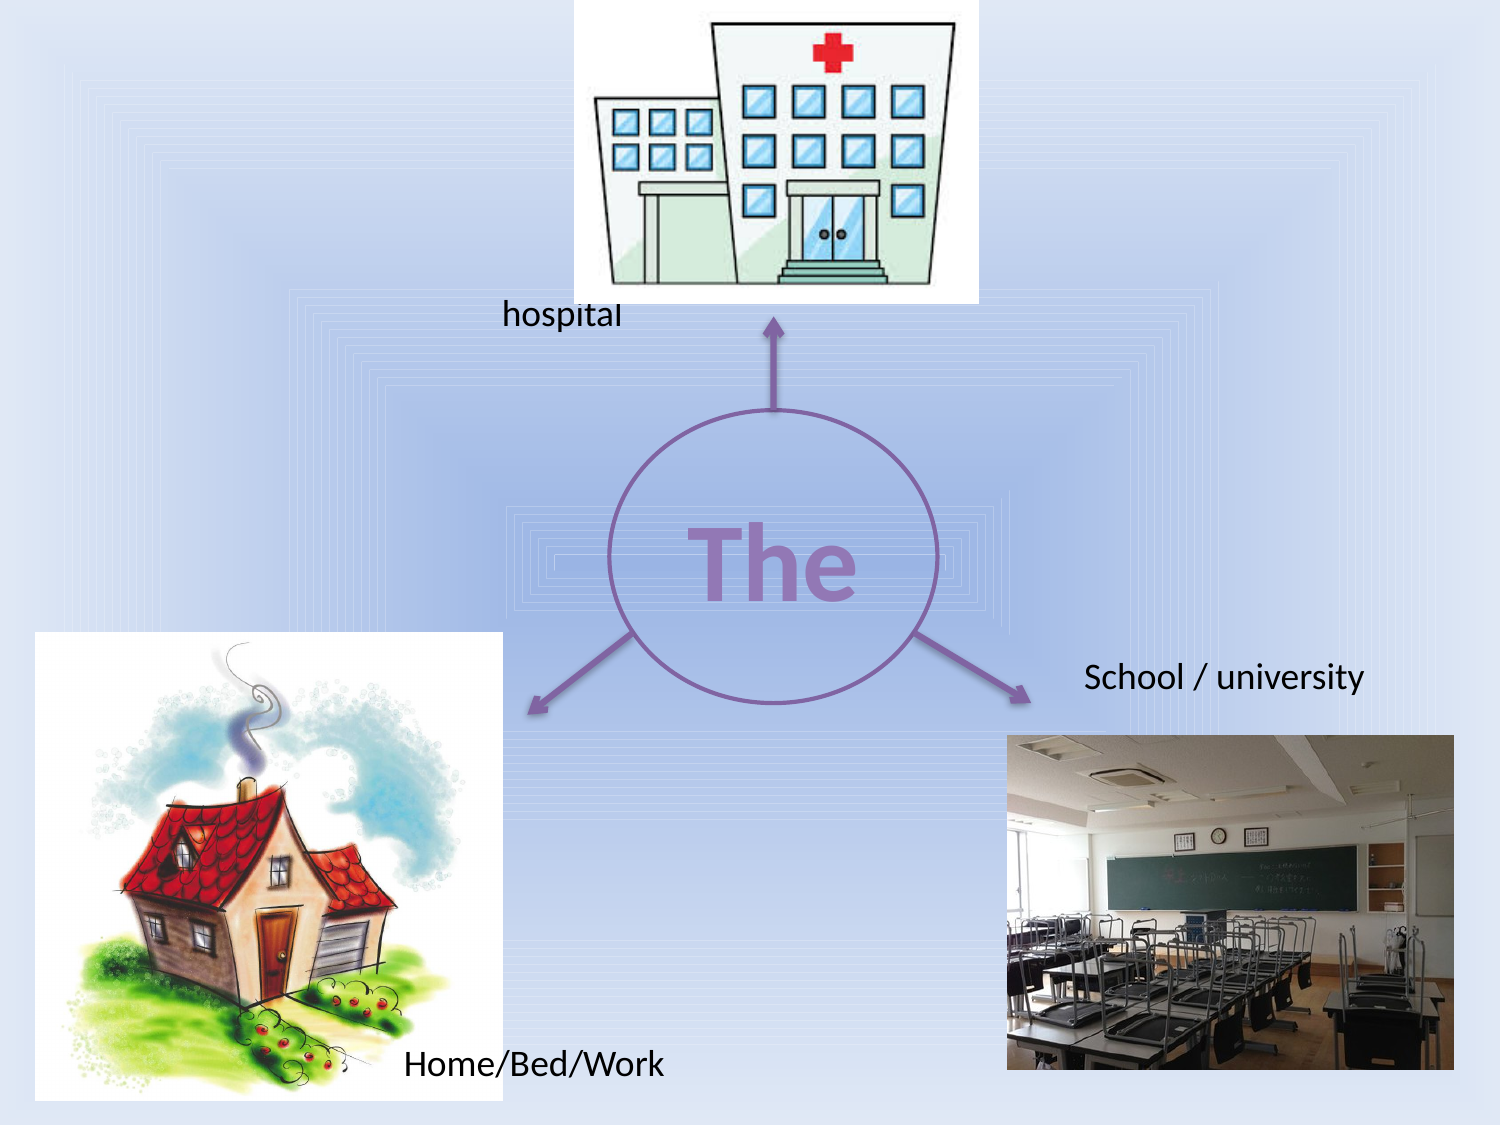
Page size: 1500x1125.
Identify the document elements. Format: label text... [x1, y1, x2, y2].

picture [1007, 735, 1454, 1070]
text_box School / university [1066, 644, 1383, 705]
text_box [527, 632, 633, 716]
text_box hospital [398, 281, 727, 341]
picture [34, 632, 503, 1101]
text_box Home/Bed/Work [508, 1031, 680, 1091]
text_box The [607, 408, 940, 706]
picture [573, 0, 980, 304]
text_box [913, 632, 1032, 704]
